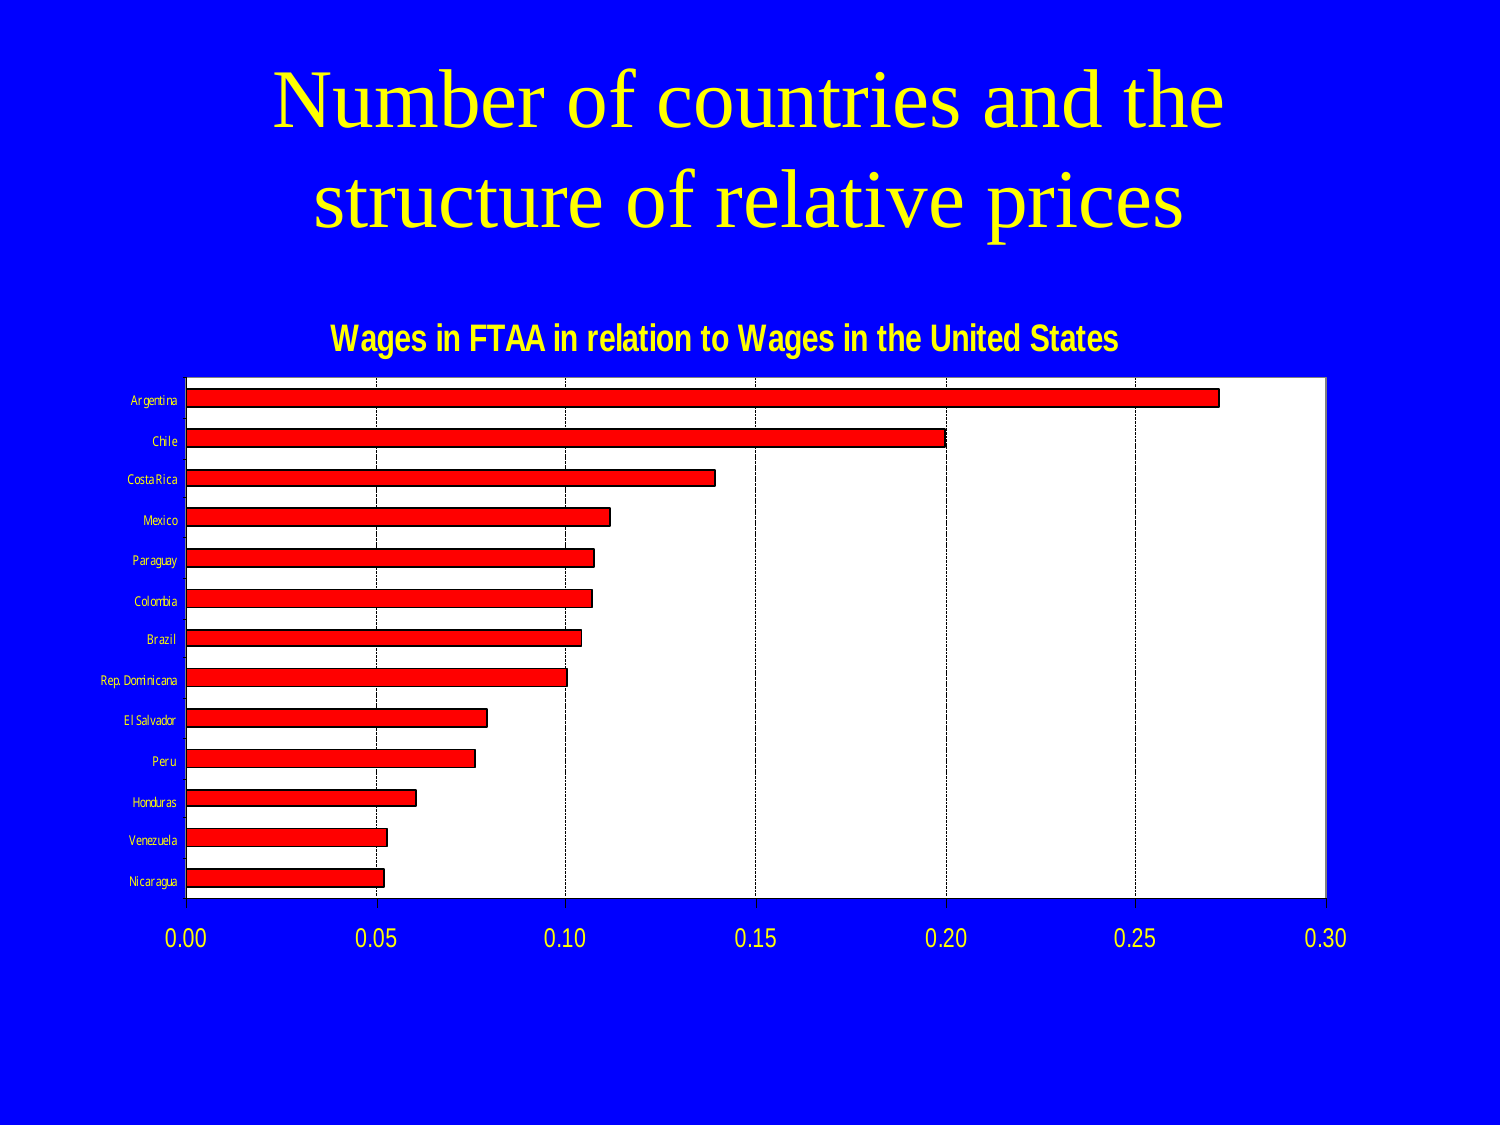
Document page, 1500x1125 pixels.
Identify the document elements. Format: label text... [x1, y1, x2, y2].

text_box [71, 277, 1378, 1001]
title Number of countries and the structure of relative prices [112, 49, 1388, 238]
